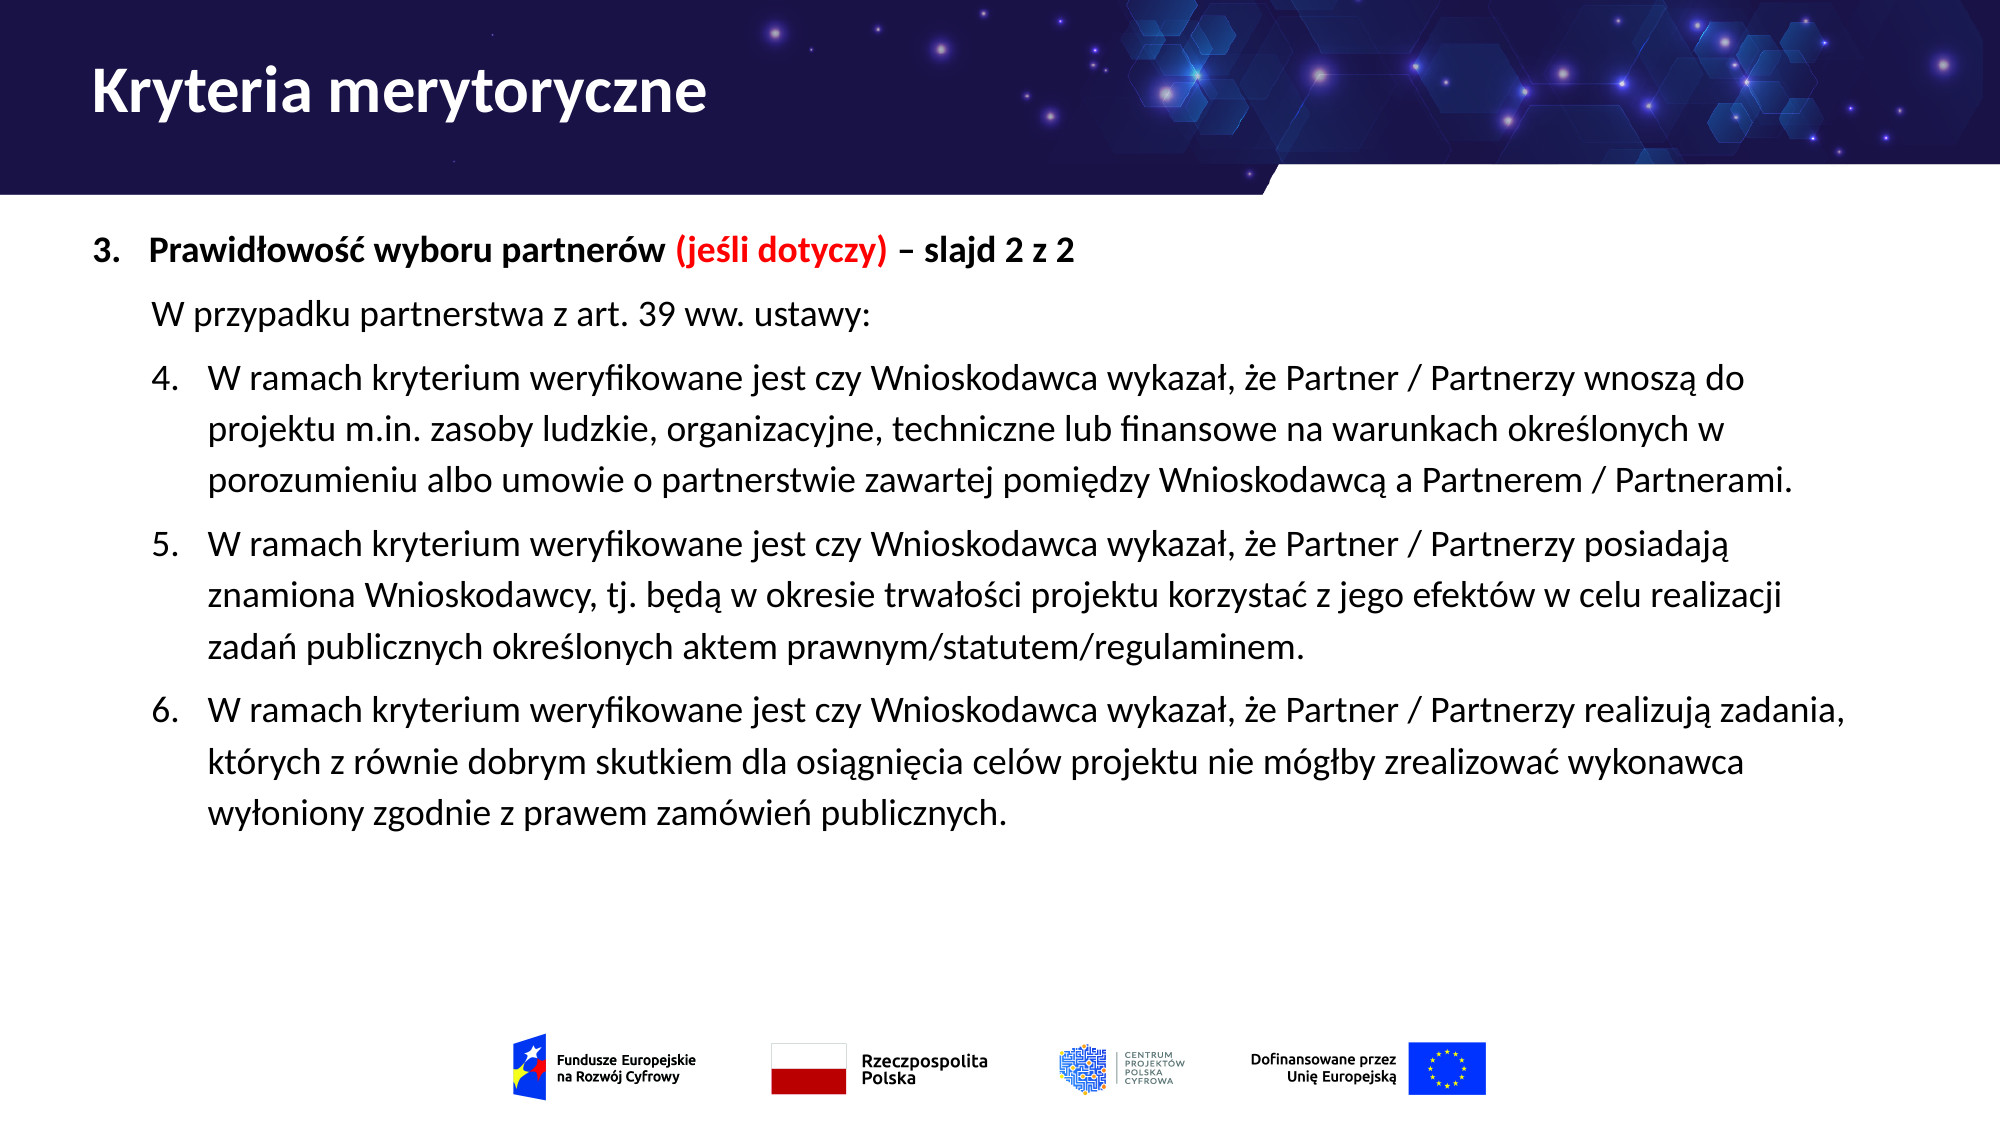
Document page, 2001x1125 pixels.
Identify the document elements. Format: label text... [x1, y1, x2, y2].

picture [0, 0, 2000, 195]
title Kryteria merytoryczne [77, 46, 1988, 136]
picture [491, 1011, 1509, 1122]
list Prawidłowość wyboru partnerów (jeśli dotyczy) – slajd 2 z 2 W przypadku partnerstwa z art. 39 ww. ustawy: W ramach kryterium weryfikowane jest czy Wnioskodawca wykazał, że Partner / Partnerzy wnoszą do projektu m.in. zasoby ludzkie, organizacyjne, techniczne lub finansowe na warunkach określonych w porozumieniu albo umowie o partnerstwie zawartej pomiędzy Wnioskodawcą a Partnerem / Partnerami. W ramach kryterium weryfikowane jest czy Wnioskodawca wykazał, że Partner / Partnerzy posiadają znamiona Wnioskodawcy, tj. będą w okresie trwałości projektu korzystać z jego efektów w celu realizacji zadań publicznych określonych aktem prawnym/statutem/regulaminem. W ramach kryterium weryfikowane jest czy Wnioskodawca wykazał, że Partner / Partnerzy realizują zadania, których z równie dobrym skutkiem dla osiągnięcia celów projektu nie mógłby zrealizować wykonawca wyłoniony zgodnie z prawem zamówień publicznych. [77, 211, 1863, 887]
